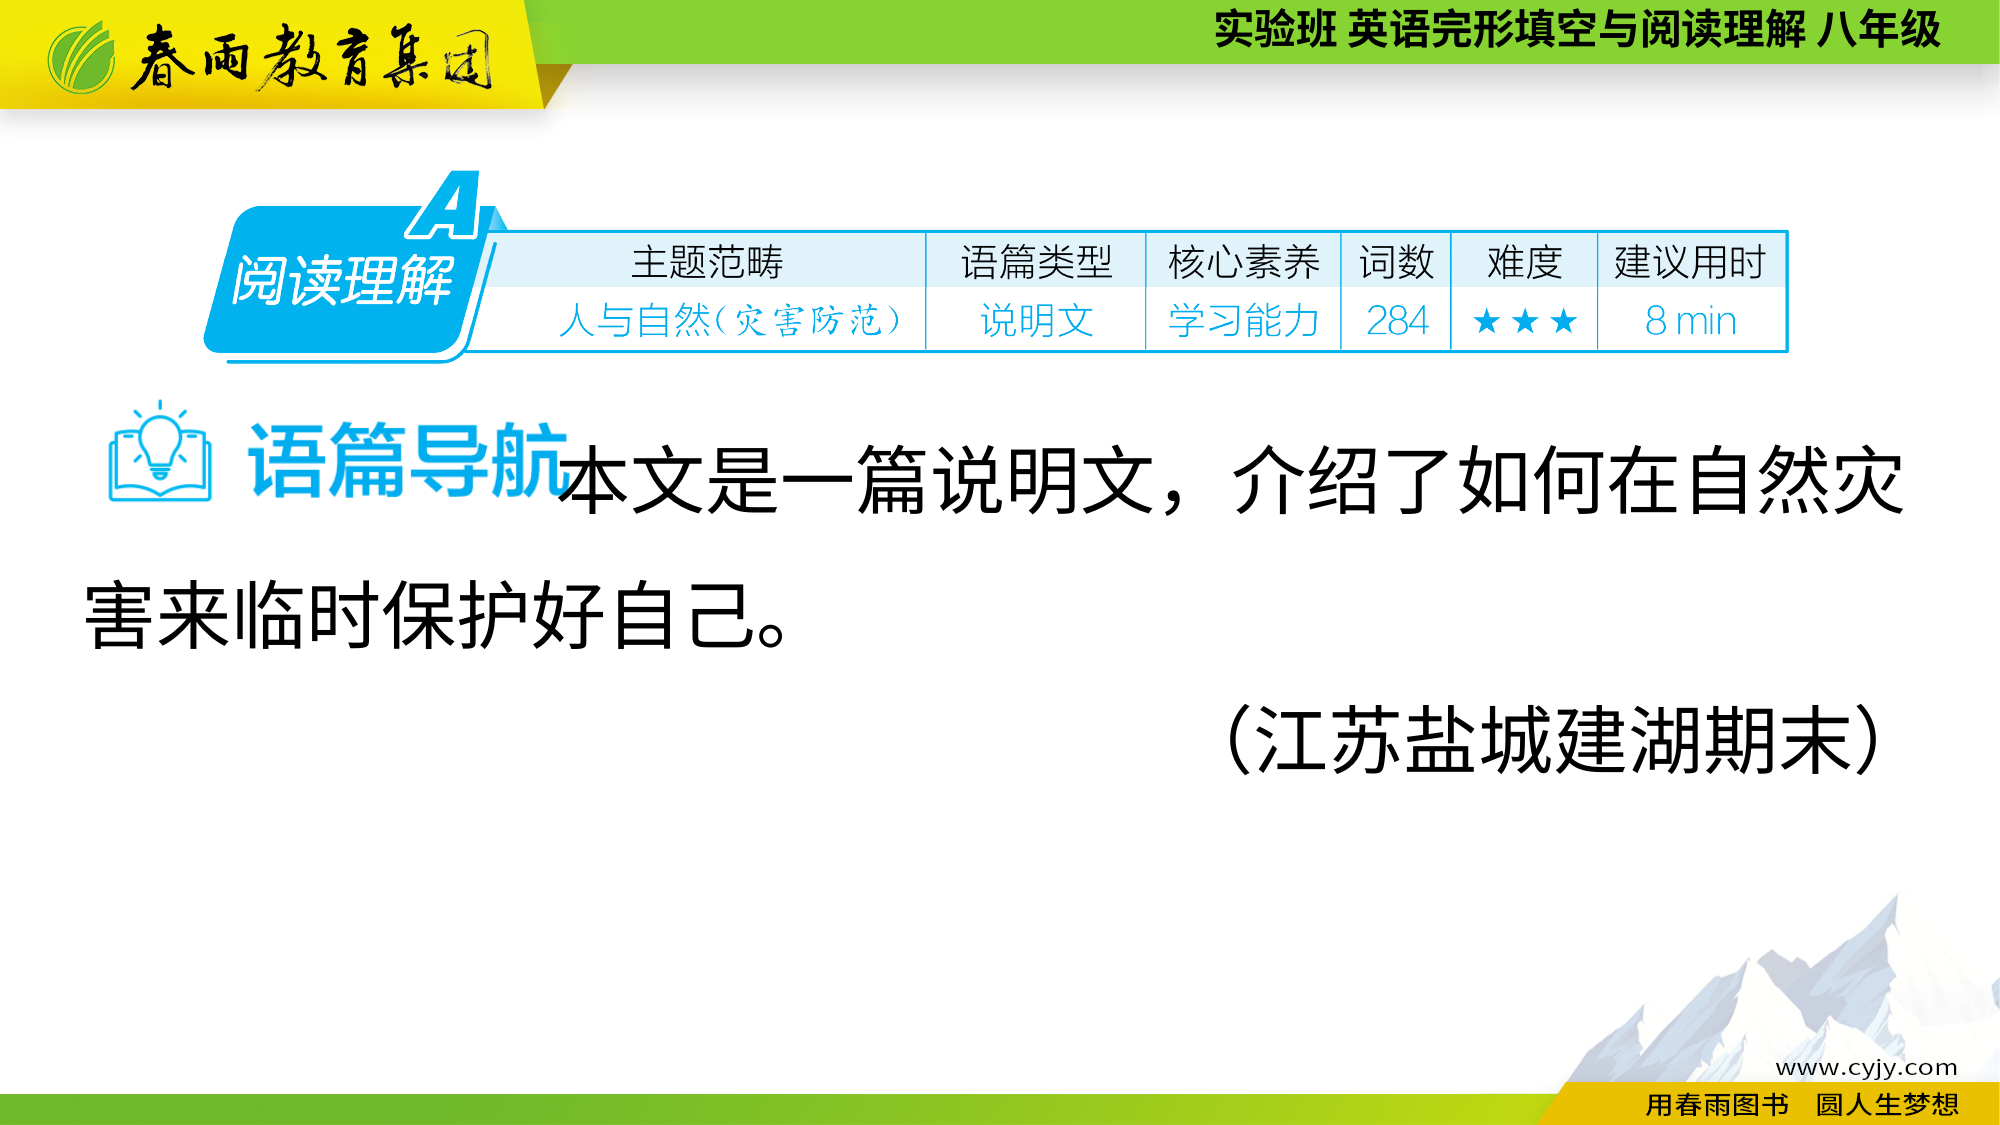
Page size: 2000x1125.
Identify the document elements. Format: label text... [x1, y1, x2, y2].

text_box 本文是一篇说明文，介绍了如何在自然灾害来临时保护好自己。 [66, 380, 1922, 666]
list （江苏盐城建湖期末） [59, 640, 1944, 776]
picture [0, 0, 2000, 1125]
